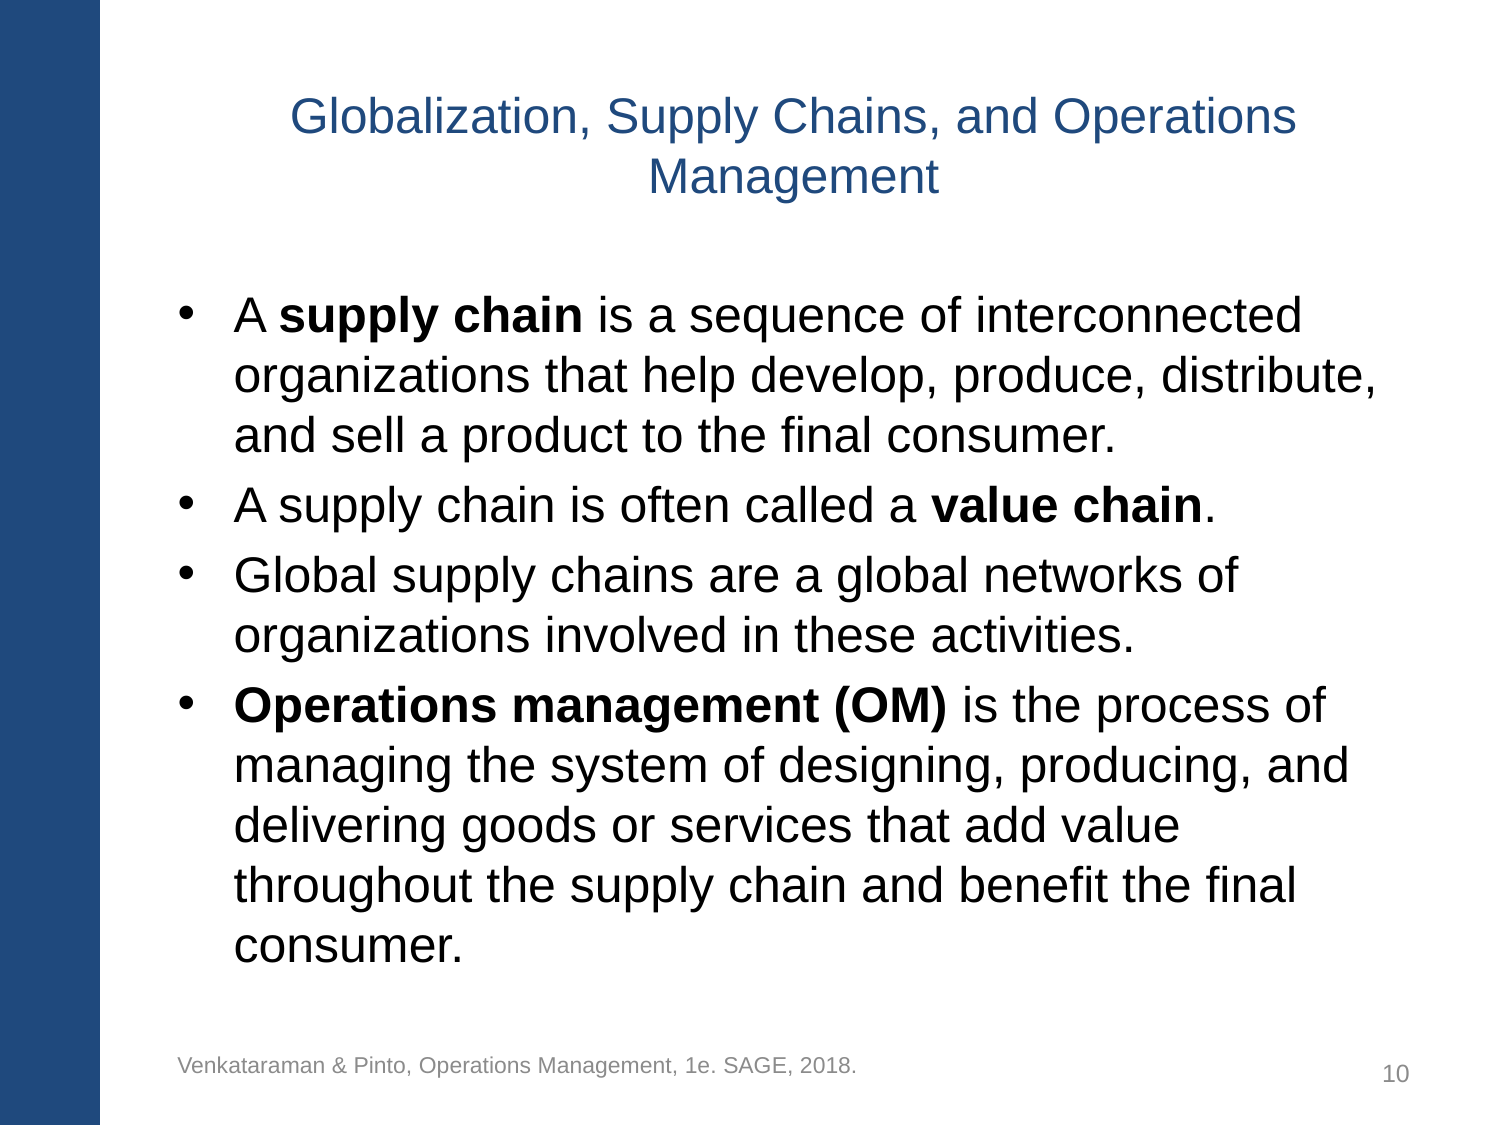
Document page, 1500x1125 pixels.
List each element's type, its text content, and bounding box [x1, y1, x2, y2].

footer Venkataraman & Pinto, Operations Management, 1e. SAGE, 2018. [162, 1042, 1313, 1103]
list A supply chain is a sequence of interconnected organizations that help develop, produce, distribute, and sell a product to the final consumer. A supply chain is often called a value chain. Global supply chains are a global networks of organizations involved in these activities. Operations management (OM) is the process of managing the system of designing, producing, and delivering goods or services that add value throughout the supply chain and benefit the final consumer. [162, 275, 1425, 1005]
title Globalization, Supply Chains, and Operations Management [162, 50, 1425, 238]
slide_number 10 [1350, 1042, 1425, 1103]
